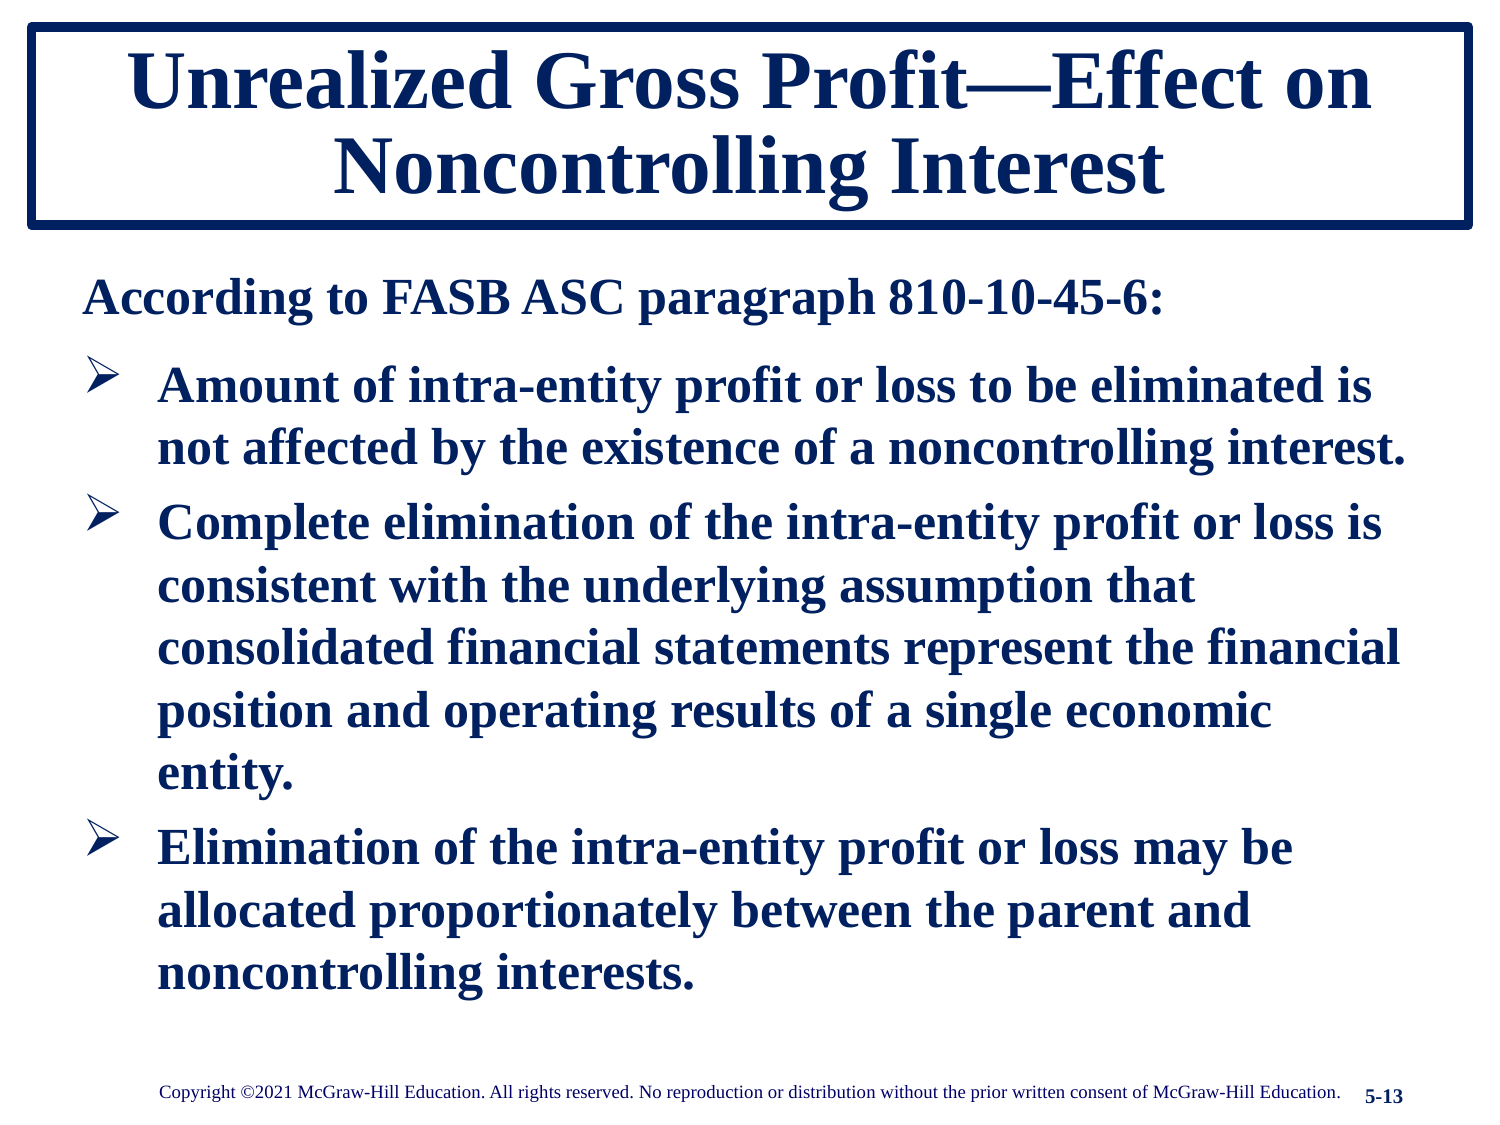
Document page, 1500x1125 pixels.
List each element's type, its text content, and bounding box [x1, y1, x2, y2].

title Unrealized Gross Profit—Effect on Noncontrolling Interest [27, 22, 1473, 230]
text_box Copyright ©2021 McGraw-Hill Education. All rights reserved. No reproduction or distribution without the prior written consent of McGraw-Hill Education. [76, 1072, 1424, 1110]
slide_number 5-13 [1350, 1074, 1438, 1125]
list According to FASB ASC paragraph 810-10-45-6: Amount of intra-entity profit or loss to be eliminated is not affected by the existence of a noncontrolling interest. Complete elimination of the intra-entity profit or loss is consistent with the underlying assumption that consolidated financial statements represent the financial position and operating results of a single economic entity. Elimination of the intra-entity profit or loss may be allocated proportionately between the parent and noncontrolling interests. [67, 254, 1433, 1065]
